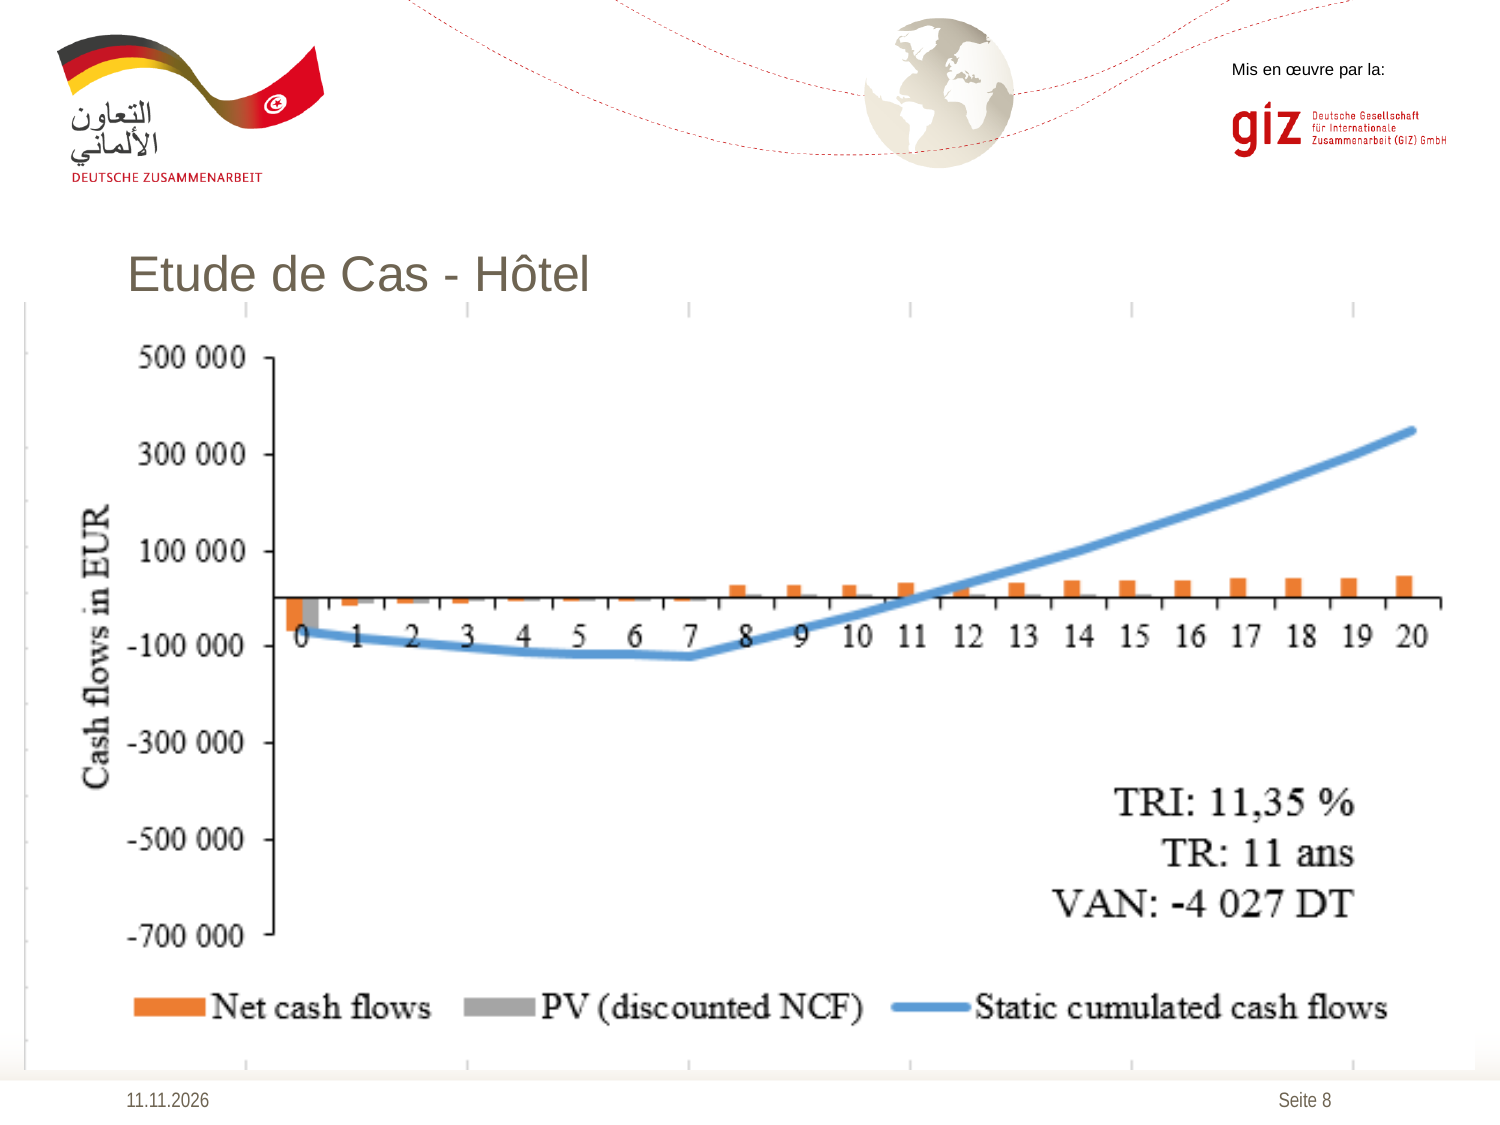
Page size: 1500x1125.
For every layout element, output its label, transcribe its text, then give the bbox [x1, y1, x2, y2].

title Etude de Cas - Hôtel [111, 233, 1389, 300]
text_box Mis en œuvre par la: [1217, 51, 1421, 87]
picture [0, 302, 1500, 1081]
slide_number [111, 1079, 325, 1121]
picture [0, 0, 1500, 184]
